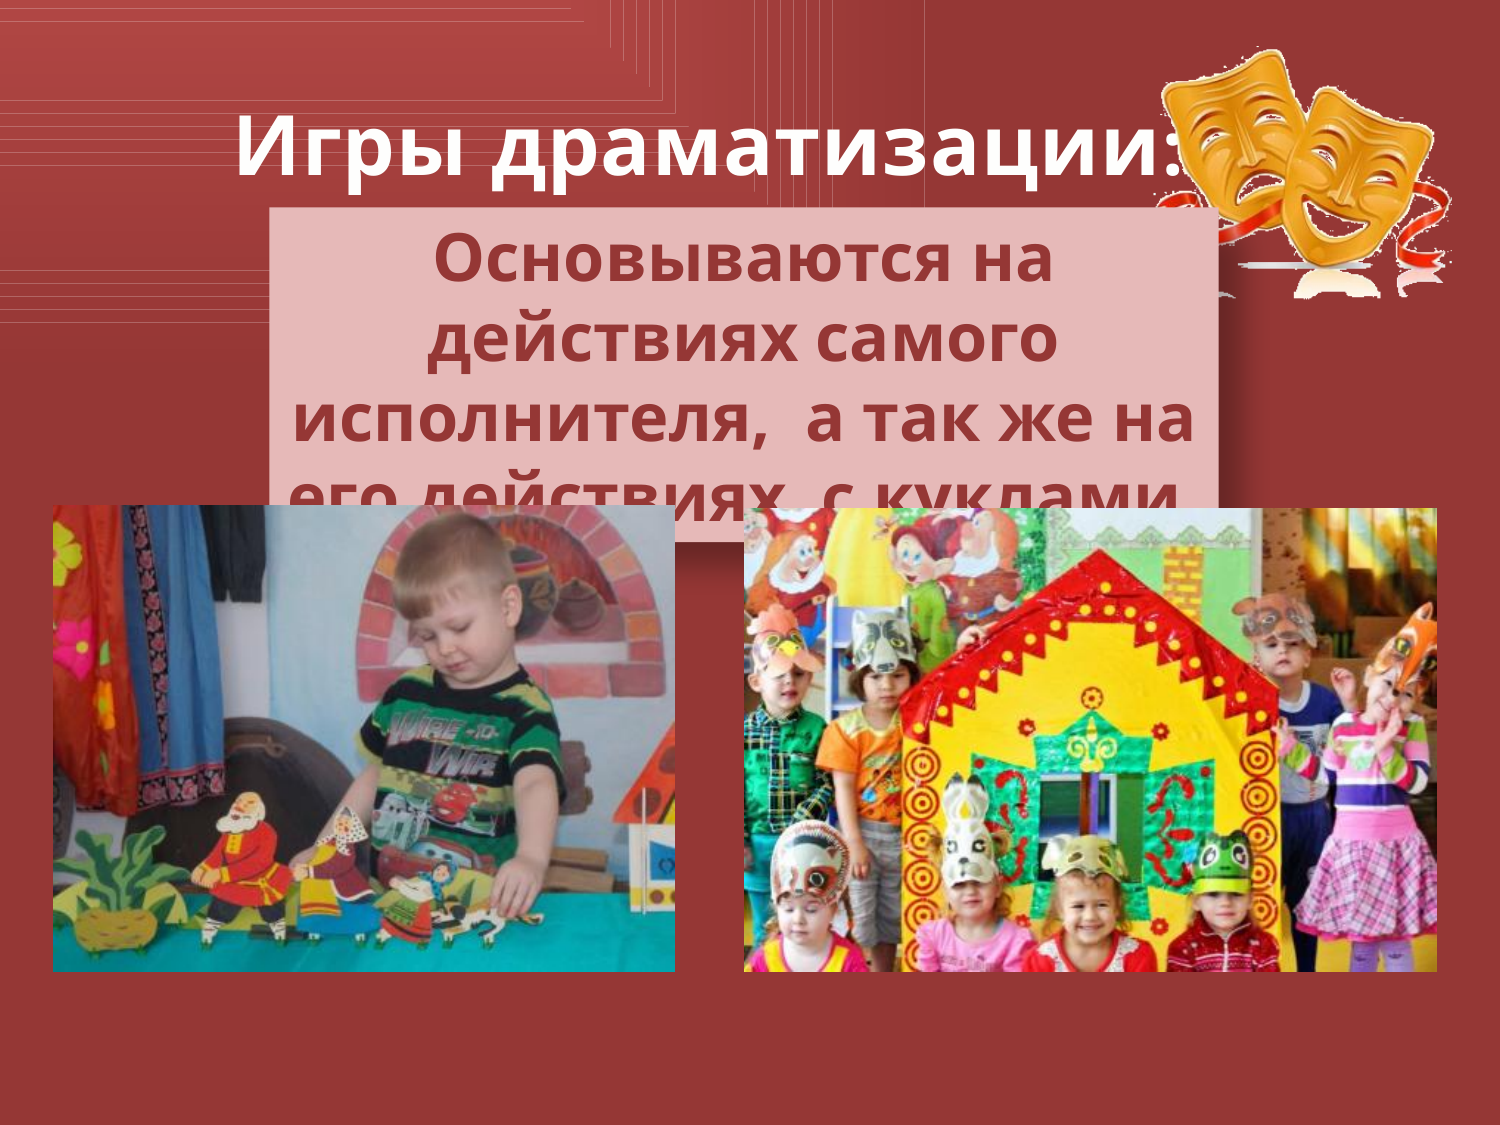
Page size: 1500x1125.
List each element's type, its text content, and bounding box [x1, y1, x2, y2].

picture [1136, 46, 1465, 317]
text_box Основываются на действиях самого исполнителя, а так же на его действиях с куклами. [269, 207, 1219, 543]
picture [52, 505, 675, 972]
title Игры драматизации: [164, 93, 1131, 282]
picture [743, 508, 1437, 972]
